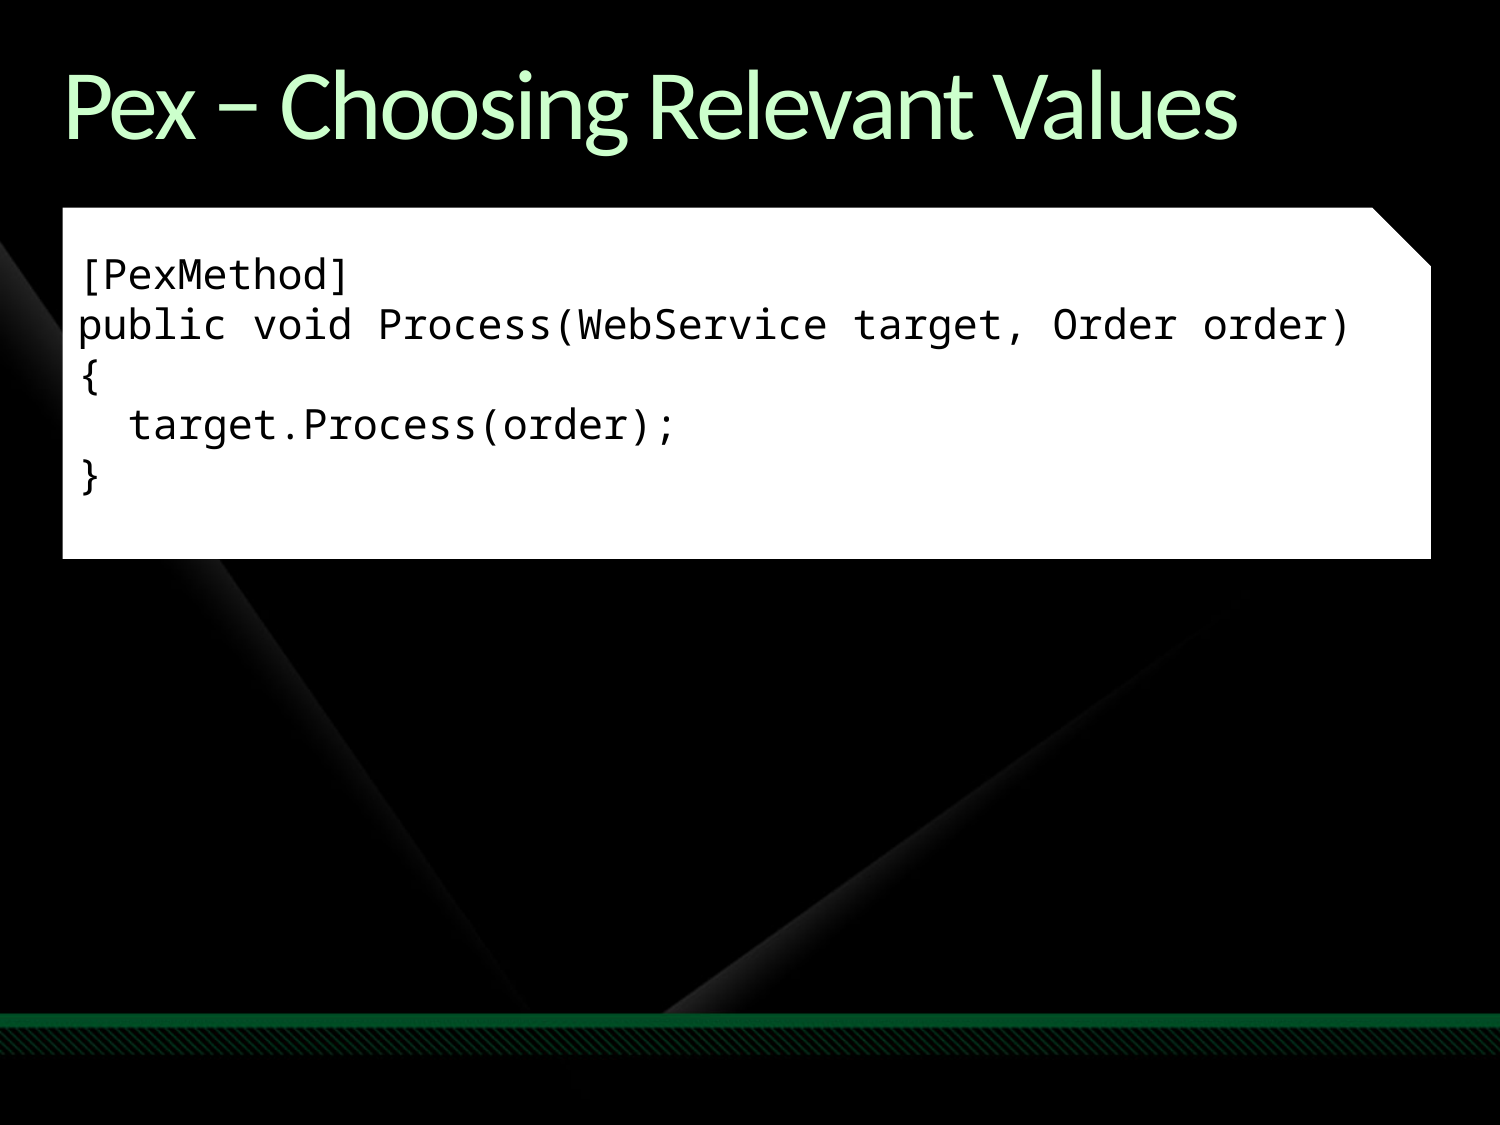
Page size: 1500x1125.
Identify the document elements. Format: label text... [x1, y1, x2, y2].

text_box [PexMethod] public void Process(WebService target, Order order) { target.Process(order); } [58, 203, 1436, 564]
title Pex − Choosing Relevant Values [62, 53, 1438, 144]
picture [0, 0, 1500, 1125]
